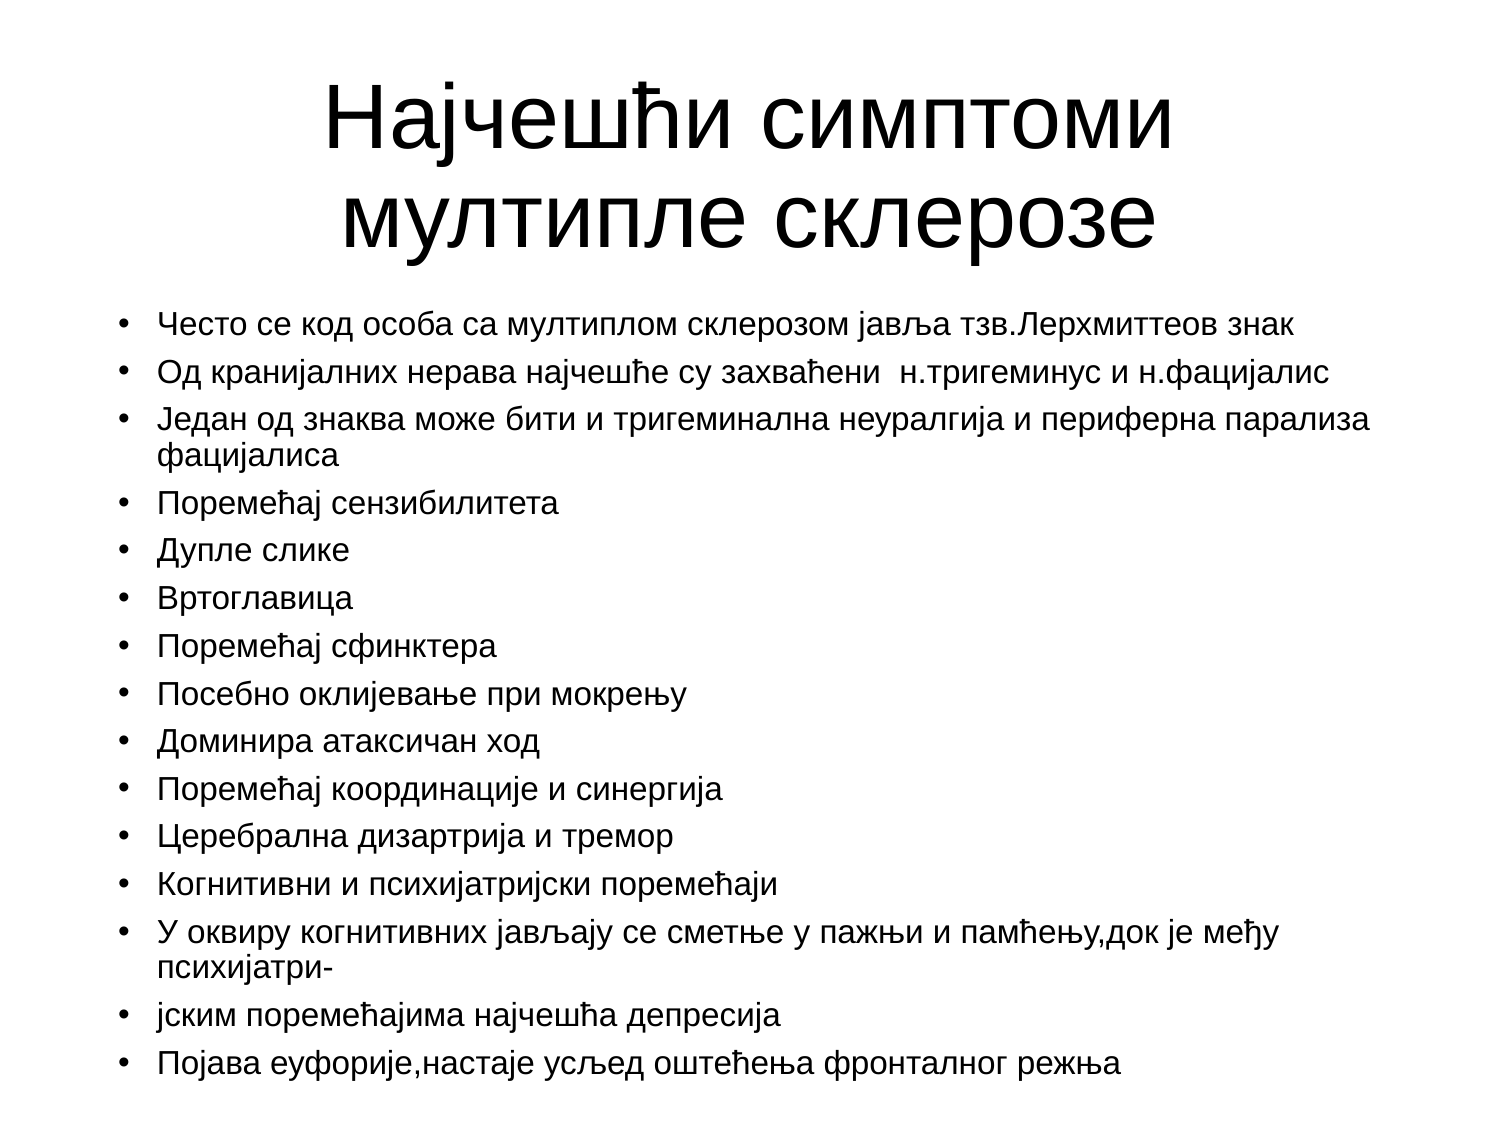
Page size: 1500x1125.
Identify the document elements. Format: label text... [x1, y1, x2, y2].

list Често се код особа са мултиплом склерозом јавља тзв.Лерхмиттеов знак Од кранијалних нерава најчешће су захваћени н.тригеминус и н.фацијалис Један од знаква може бити и тригеминална неуралгија и периферна парализа фацијалиса Поремећај сензибилитета Дупле слике Вртоглавица Поремећај сфинктера Посебно оклијевање при мокрењу Доминира атаксичан ход Поремећај координације и синергија Церебрална дизартрија и тремор Когнитивни и психијатријски поремећаји У оквиру когнитивних јављају се сметње у пажњи и памћењу,док је међу психијатри- јским поремећајима најчешћа депресија Појава еуфорије,настаје усљед оштећења фронталног режња [103, 299, 1397, 1103]
title Најчешћи симптоми мултипле склерозе [103, 59, 1397, 278]
